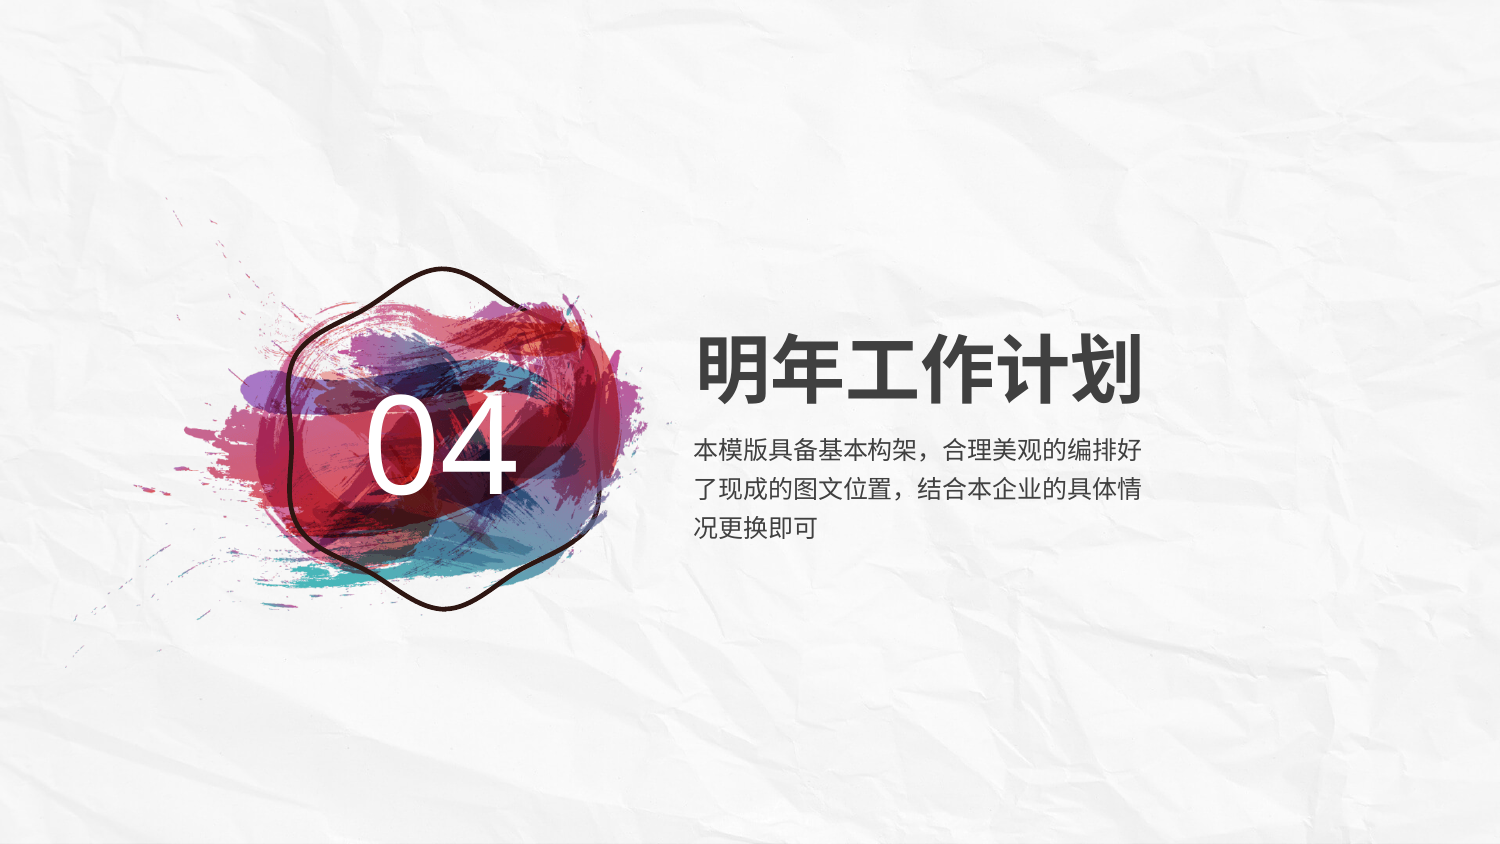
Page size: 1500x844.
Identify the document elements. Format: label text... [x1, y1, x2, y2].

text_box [65, 197, 673, 668]
text_box 明年工作计划 [681, 315, 1161, 421]
text_box 本模版具备基本构架，合理美观的编排好了现成的图文位置，结合本企业的具体情况更换即可 [681, 420, 1159, 573]
